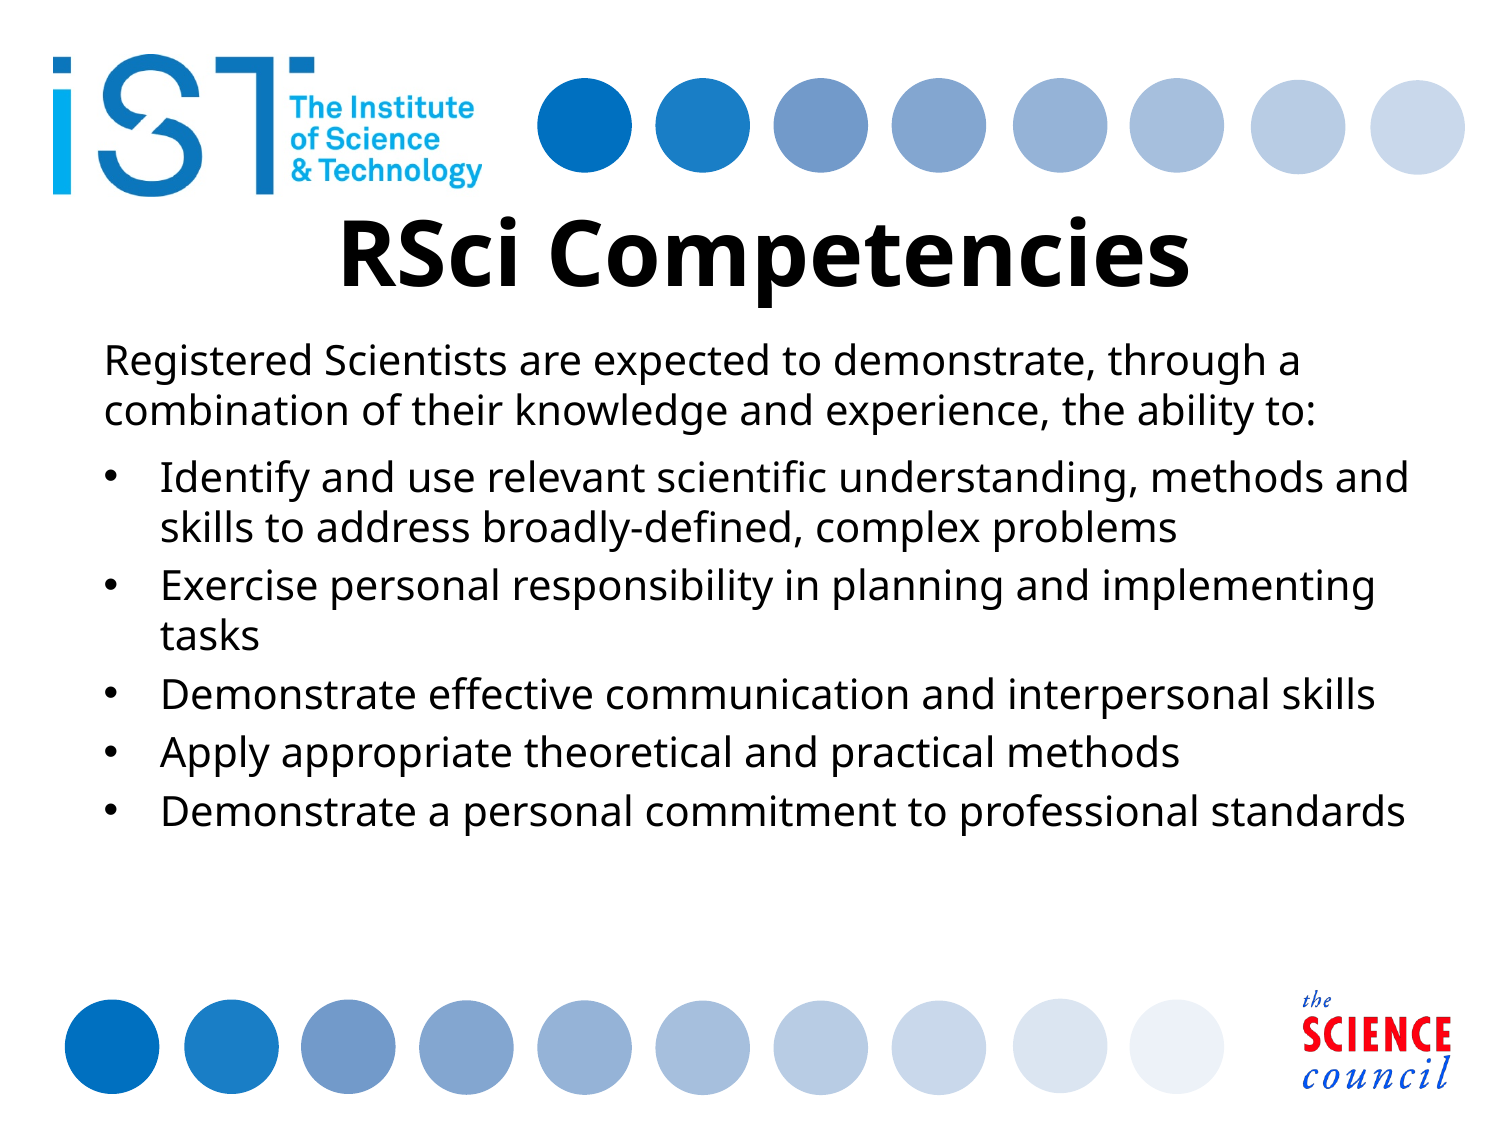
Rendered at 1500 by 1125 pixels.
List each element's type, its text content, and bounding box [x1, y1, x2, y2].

picture [53, 54, 482, 160]
picture [1281, 987, 1471, 1096]
list Registered Scientists are expected to demonstrate, through a combination of their knowledge and experience, the ability to: Identify and use relevant scientific understanding, methods and skills to address broadly-defined, complex problems Exercise personal responsibility in planning and implementing tasks Demonstrate effective communication and interpersonal skills Apply appropriate theoretical and practical methods Demonstrate a personal commitment to professional standards [88, 326, 1439, 1071]
title RSci Competencies [53, 160, 1477, 338]
